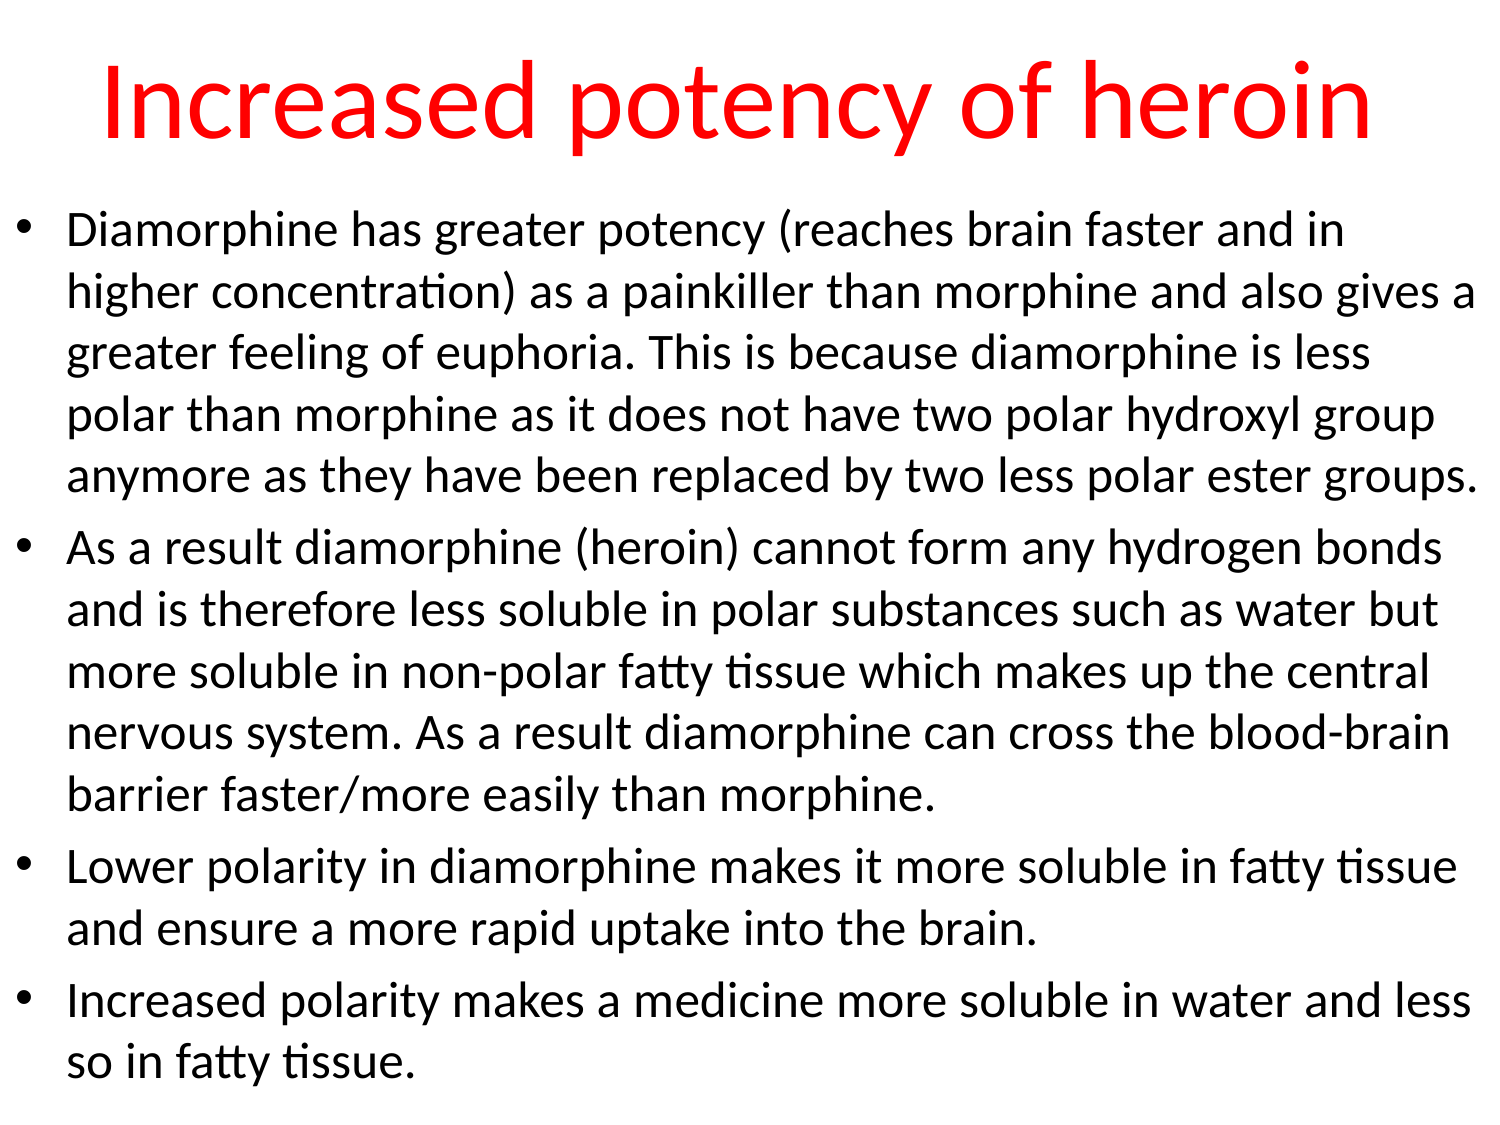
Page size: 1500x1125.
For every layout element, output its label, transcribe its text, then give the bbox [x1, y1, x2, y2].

title Increased potency of heroin [75, 0, 1425, 187]
list Diamorphine has greater potency (reaches brain faster and in higher concentration) as a painkiller than morphine and also gives a greater feeling of euphoria. This is because diamorphine is less polar than morphine as it does not have two polar hydroxyl group anymore as they have been replaced by two less polar ester groups. As a result diamorphine (heroin) cannot form any hydrogen bonds and is therefore less soluble in polar substances such as water but more soluble in non-polar fatty tissue which makes up the central nervous system. As a result diamorphine can cross the blood-brain barrier faster/more easily than morphine. Lower polarity in diamorphine makes it more soluble in fatty tissue and ensure a more rapid uptake into the brain. Increased polarity makes a medicine more soluble in water and less so in fatty tissue. [0, 187, 1500, 1125]
